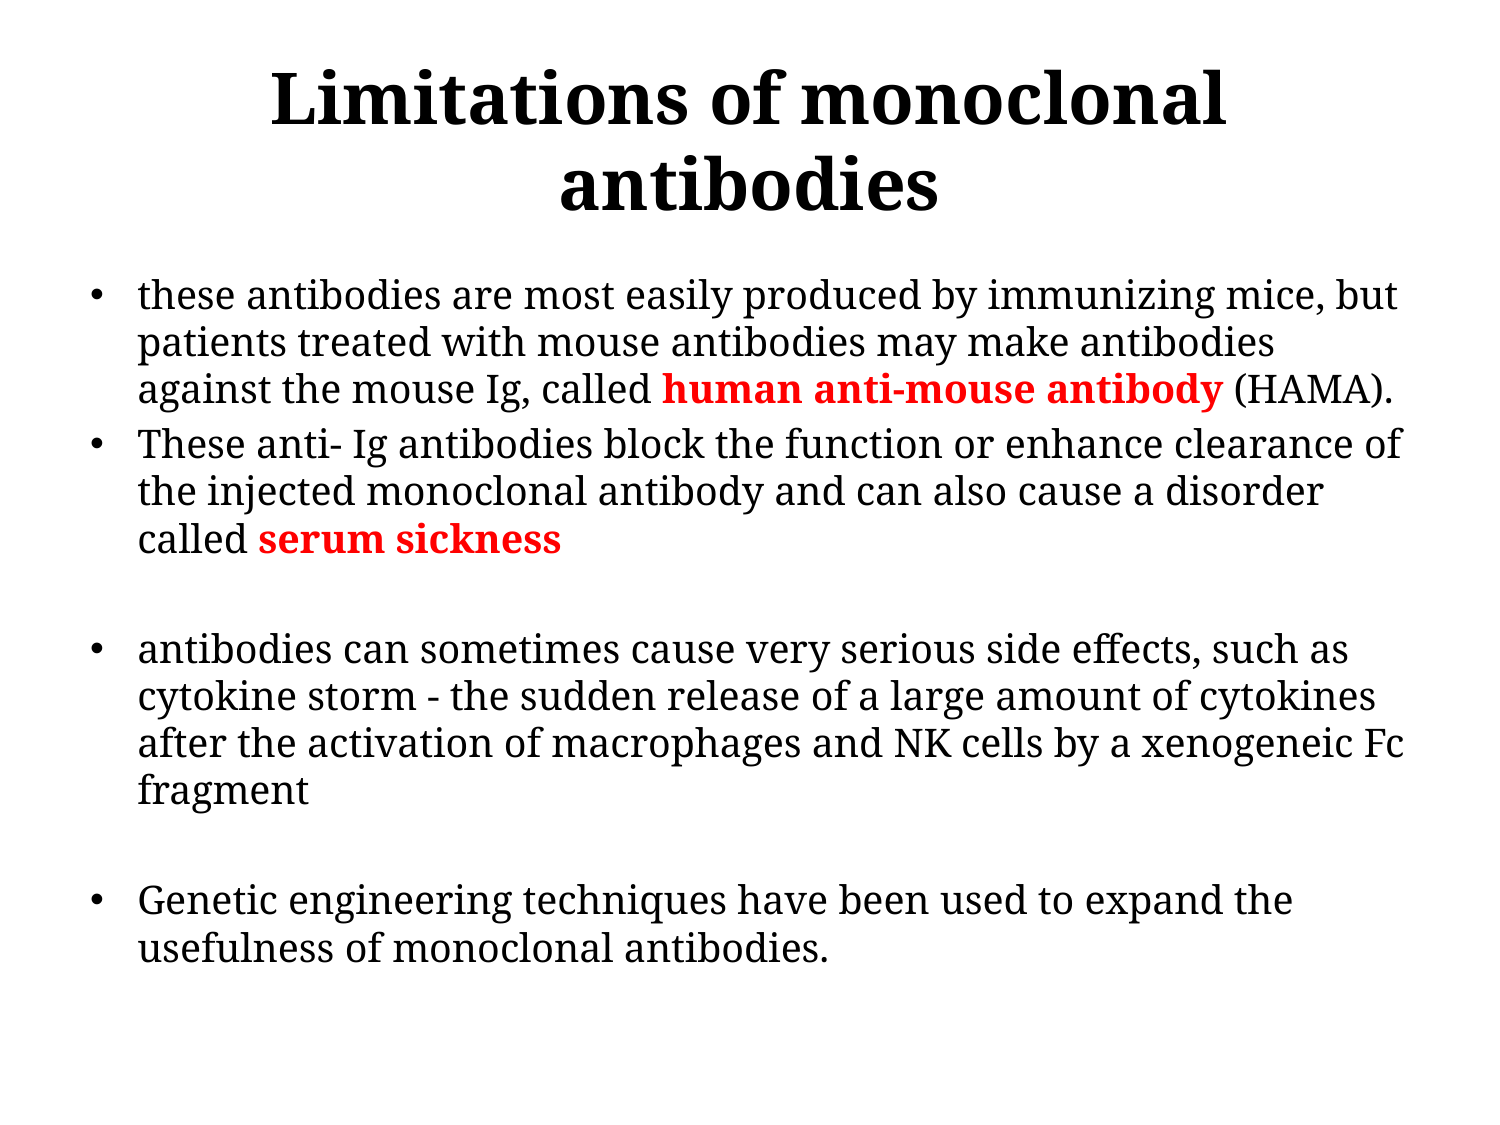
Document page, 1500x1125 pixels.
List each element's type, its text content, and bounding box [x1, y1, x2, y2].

title Limitations of monoclonal antibodies [75, 45, 1425, 233]
list these antibodies are most easily produced by immunizing mice, but patients treated with mouse antibodies may make antibodies against the mouse Ig, called human anti-mouse antibody (HAMA). These anti- Ig antibodies block the function or enhance clearance of the injected monoclonal antibody and can also cause a disorder called serum sickness antibodies can sometimes cause very serious side effects, such as cytokine storm - the sudden release of a large amount of cytokines after the activation of macrophages and NK cells by a xenogeneic Fc fragment Genetic engineering techniques have been used to expand the usefulness of monoclonal antibodies. [75, 262, 1425, 1005]
